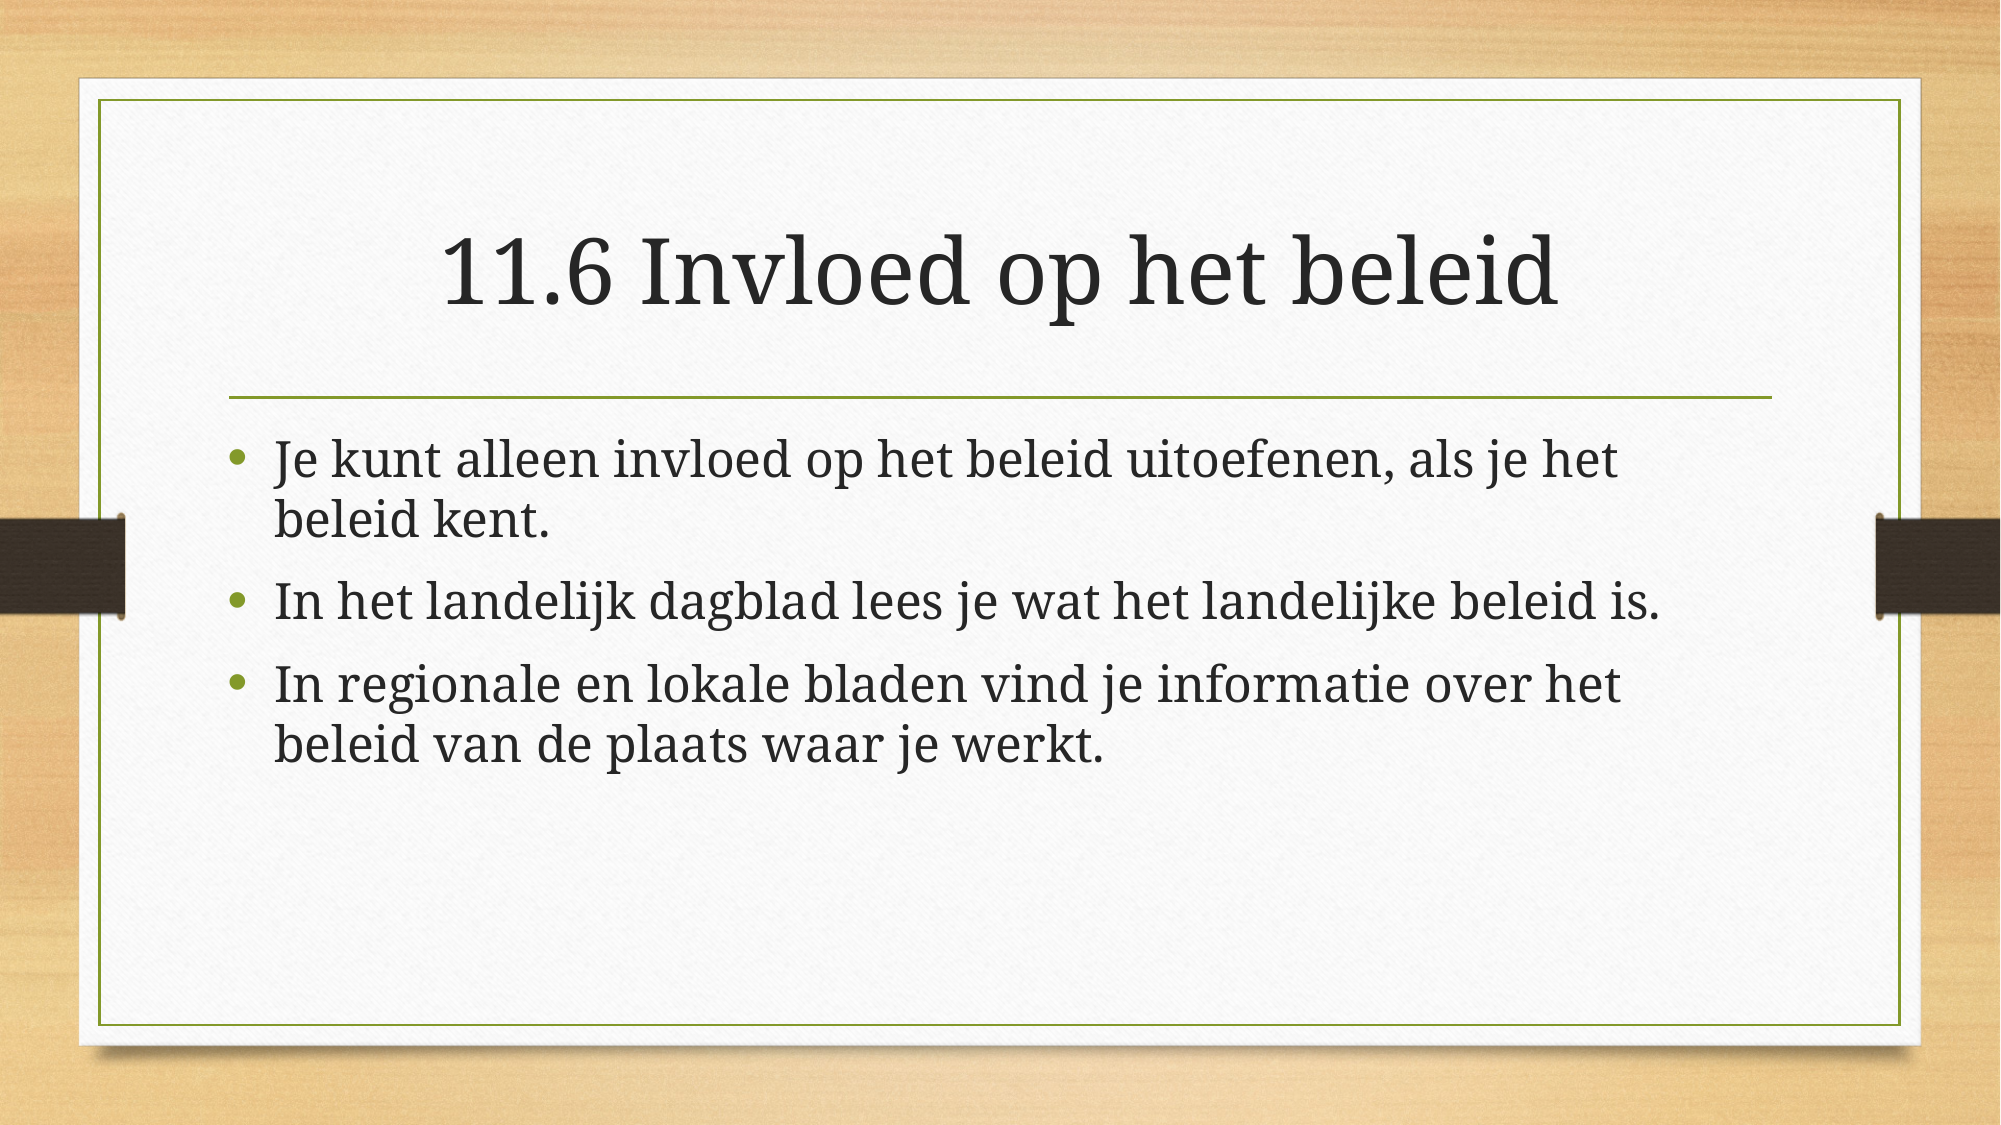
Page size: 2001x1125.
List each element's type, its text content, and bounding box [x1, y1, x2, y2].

picture [0, 0, 2001, 1125]
title 11.6 Invloed op het beleid [212, 161, 1788, 375]
list Je kunt alleen invloed op het beleid uitoefenen, als je het beleid kent. In het landelijk dagblad lees je wat het landelijke beleid is. In regionale en lokale bladen vind je informatie over het beleid van de plaats waar je werkt. [212, 419, 1788, 964]
